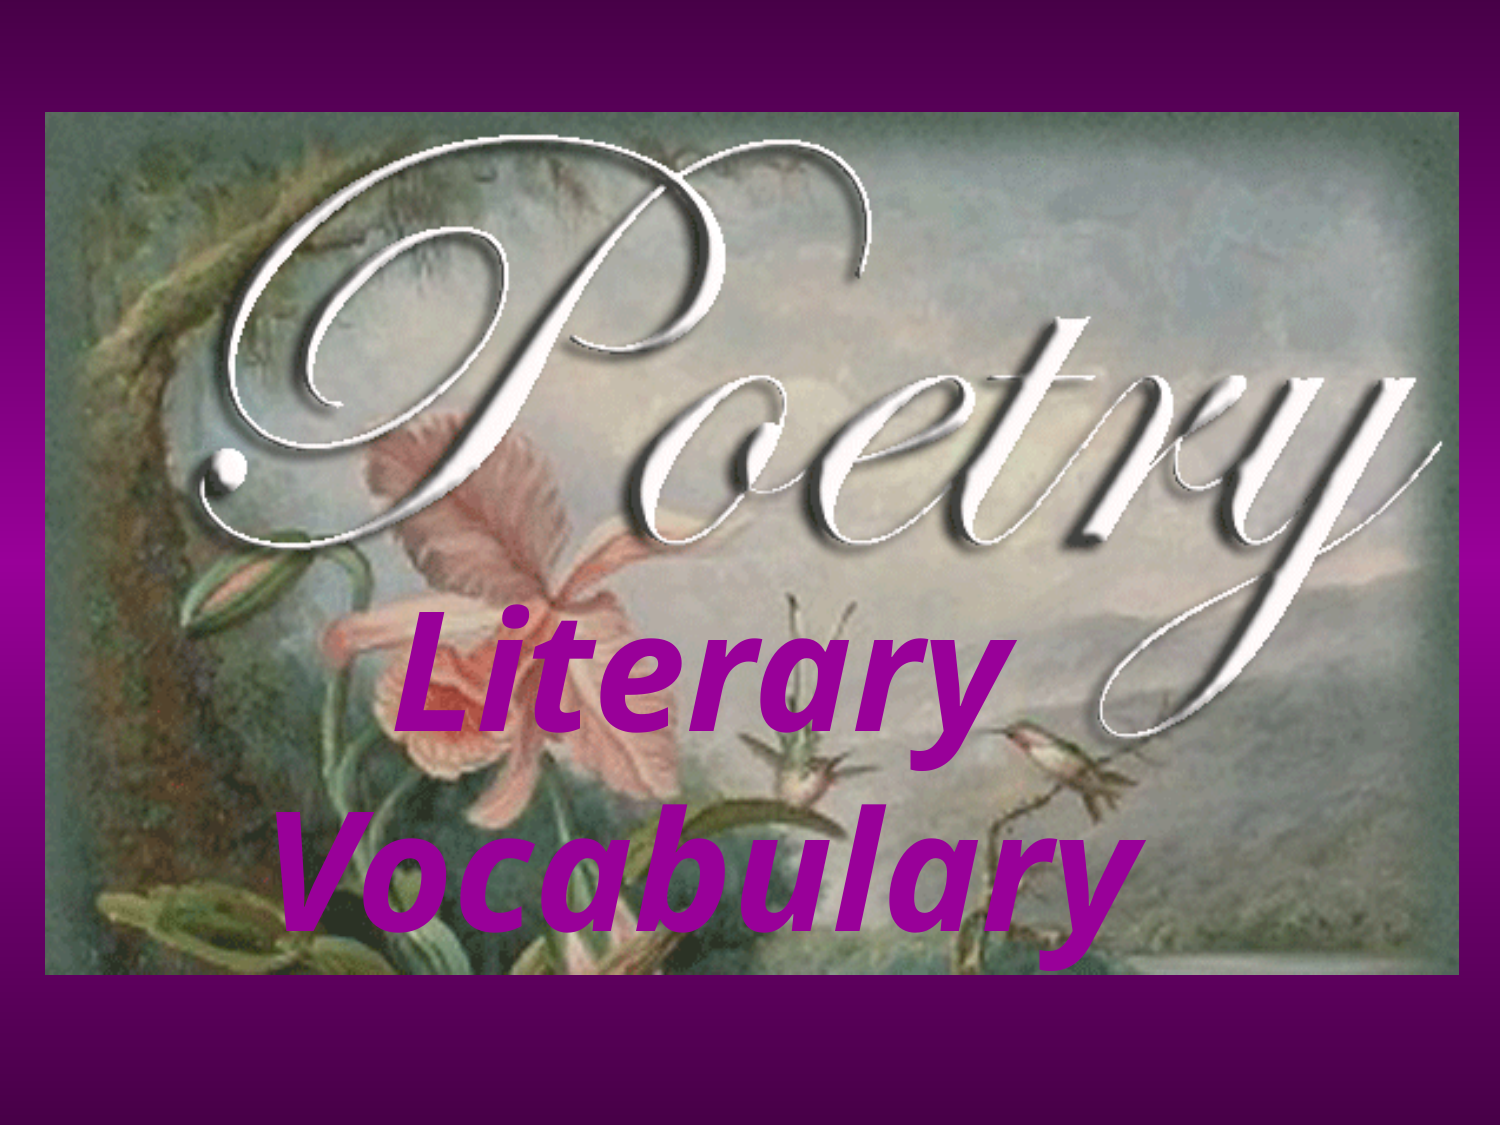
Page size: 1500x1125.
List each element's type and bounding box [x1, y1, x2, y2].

picture [44, 112, 1460, 976]
